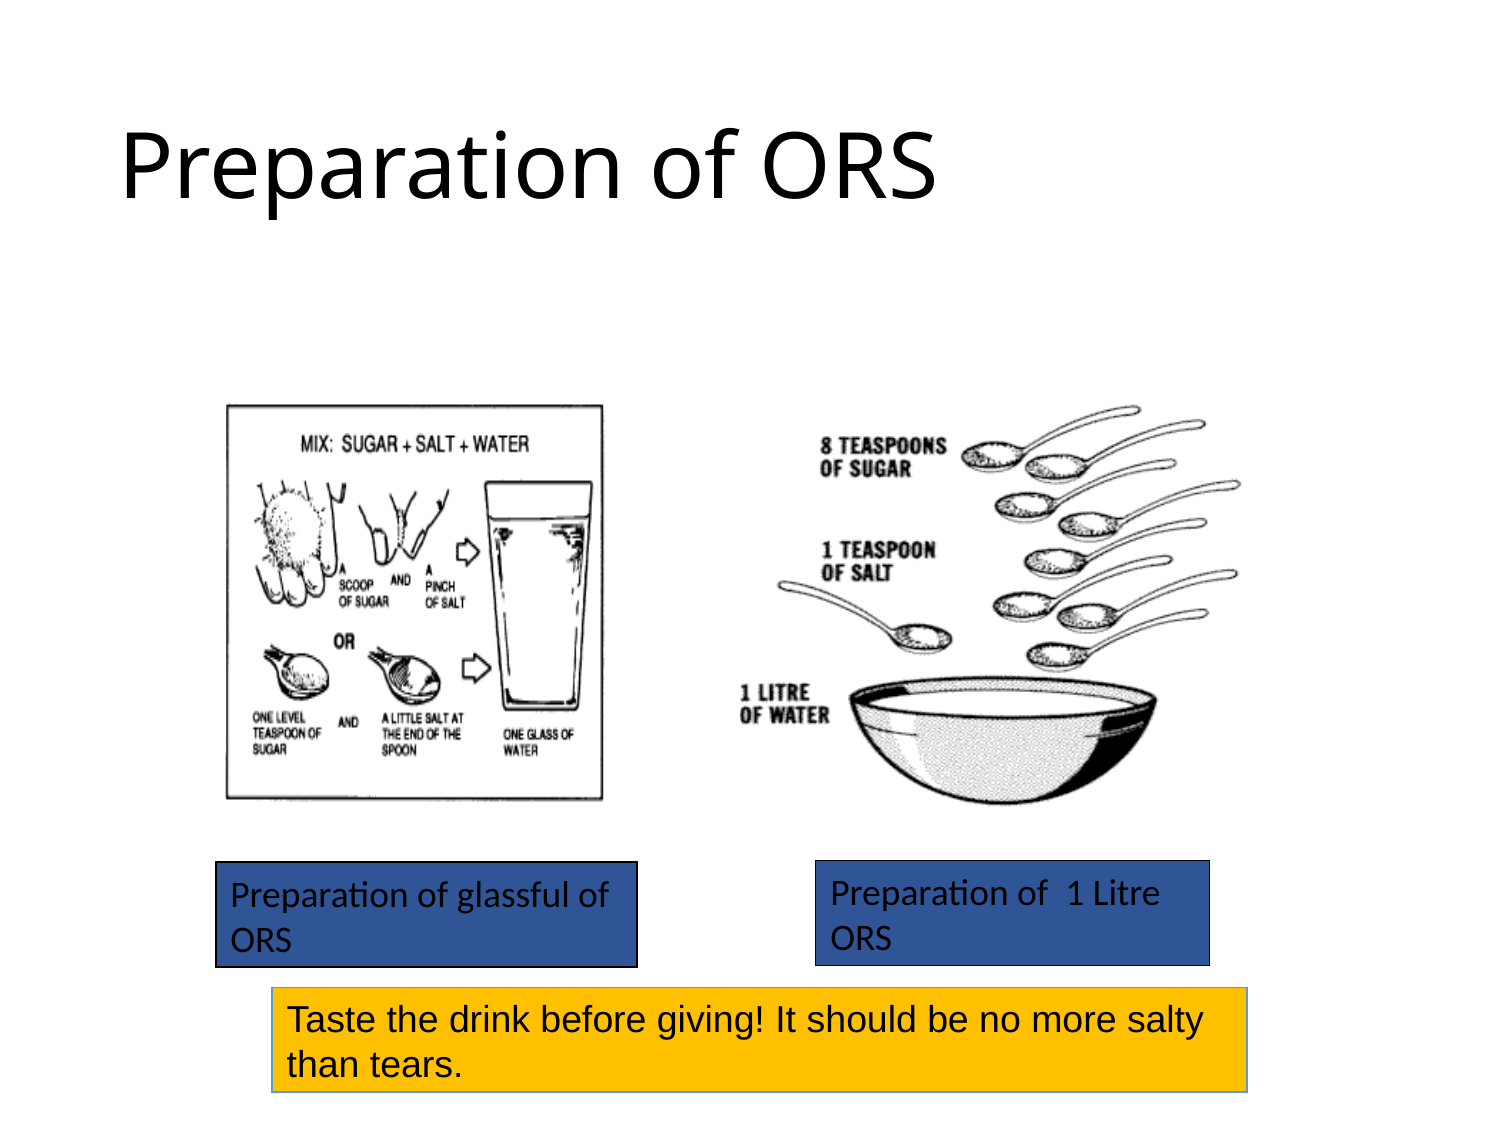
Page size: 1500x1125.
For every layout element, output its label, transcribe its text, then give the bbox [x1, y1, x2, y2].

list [224, 399, 629, 806]
text_box Preparation of glassful of ORS [215, 861, 638, 968]
text_box Taste the drink before giving! It should be no more salty than tears. [271, 987, 1247, 1093]
title Preparation of ORS [103, 59, 1397, 278]
picture [740, 399, 1247, 811]
text_box Preparation of 1 Litre ORS [815, 860, 1210, 966]
